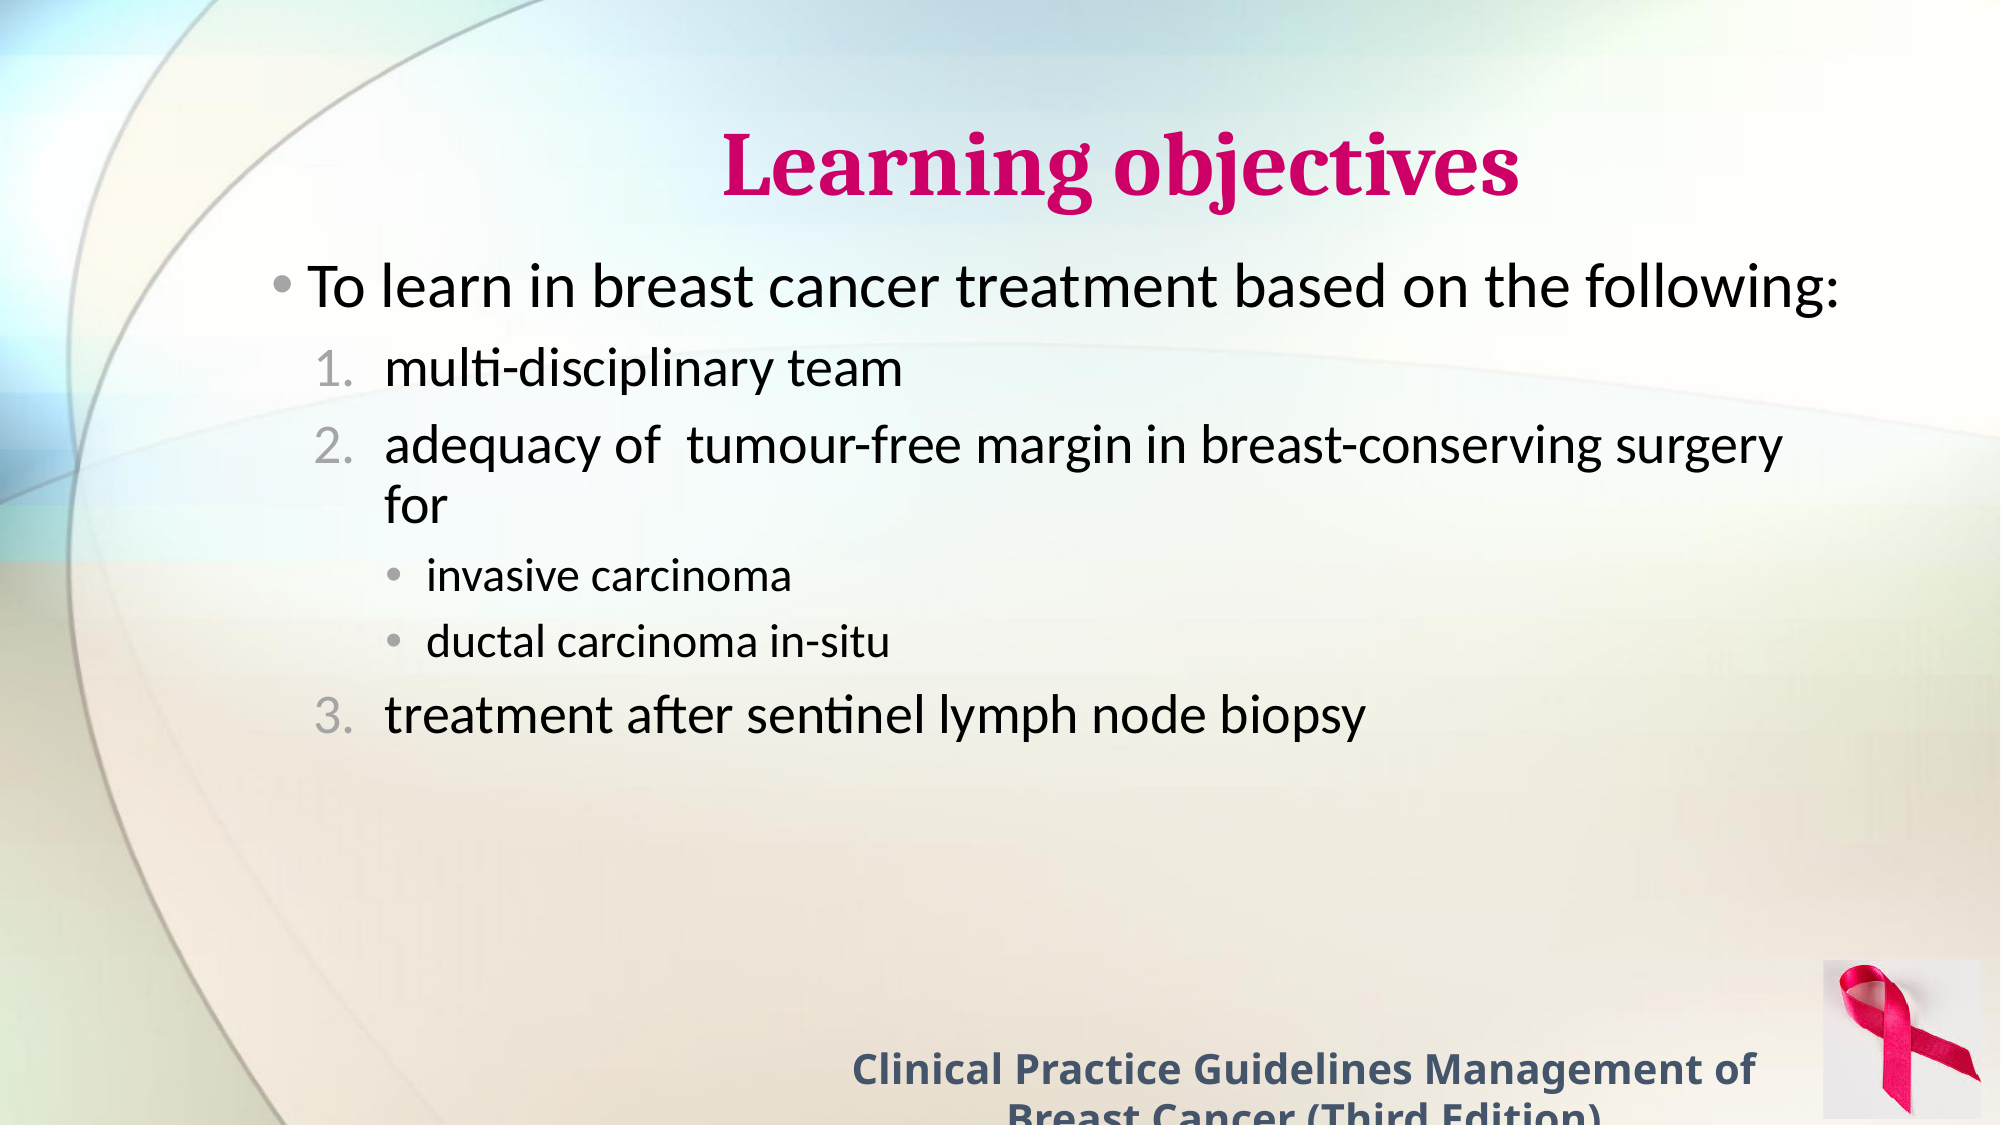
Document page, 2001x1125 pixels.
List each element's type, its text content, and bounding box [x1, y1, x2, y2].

slide_number 2 [1325, 1042, 1813, 1103]
text_box Clinical Practice Guidelines Management of Breast Cancer (Third Edition) [788, 1035, 1820, 1125]
picture [0, 0, 2001, 1125]
list To learn in breast cancer treatment based on the following: multi-disciplinary team adequacy of tumour-free margin in breast-conserving surgery for invasive carcinoma ductal carcinoma in-situ treatment after sentinel lymph node biopsy [256, 245, 1863, 966]
title Learning objectives [381, 50, 1863, 245]
